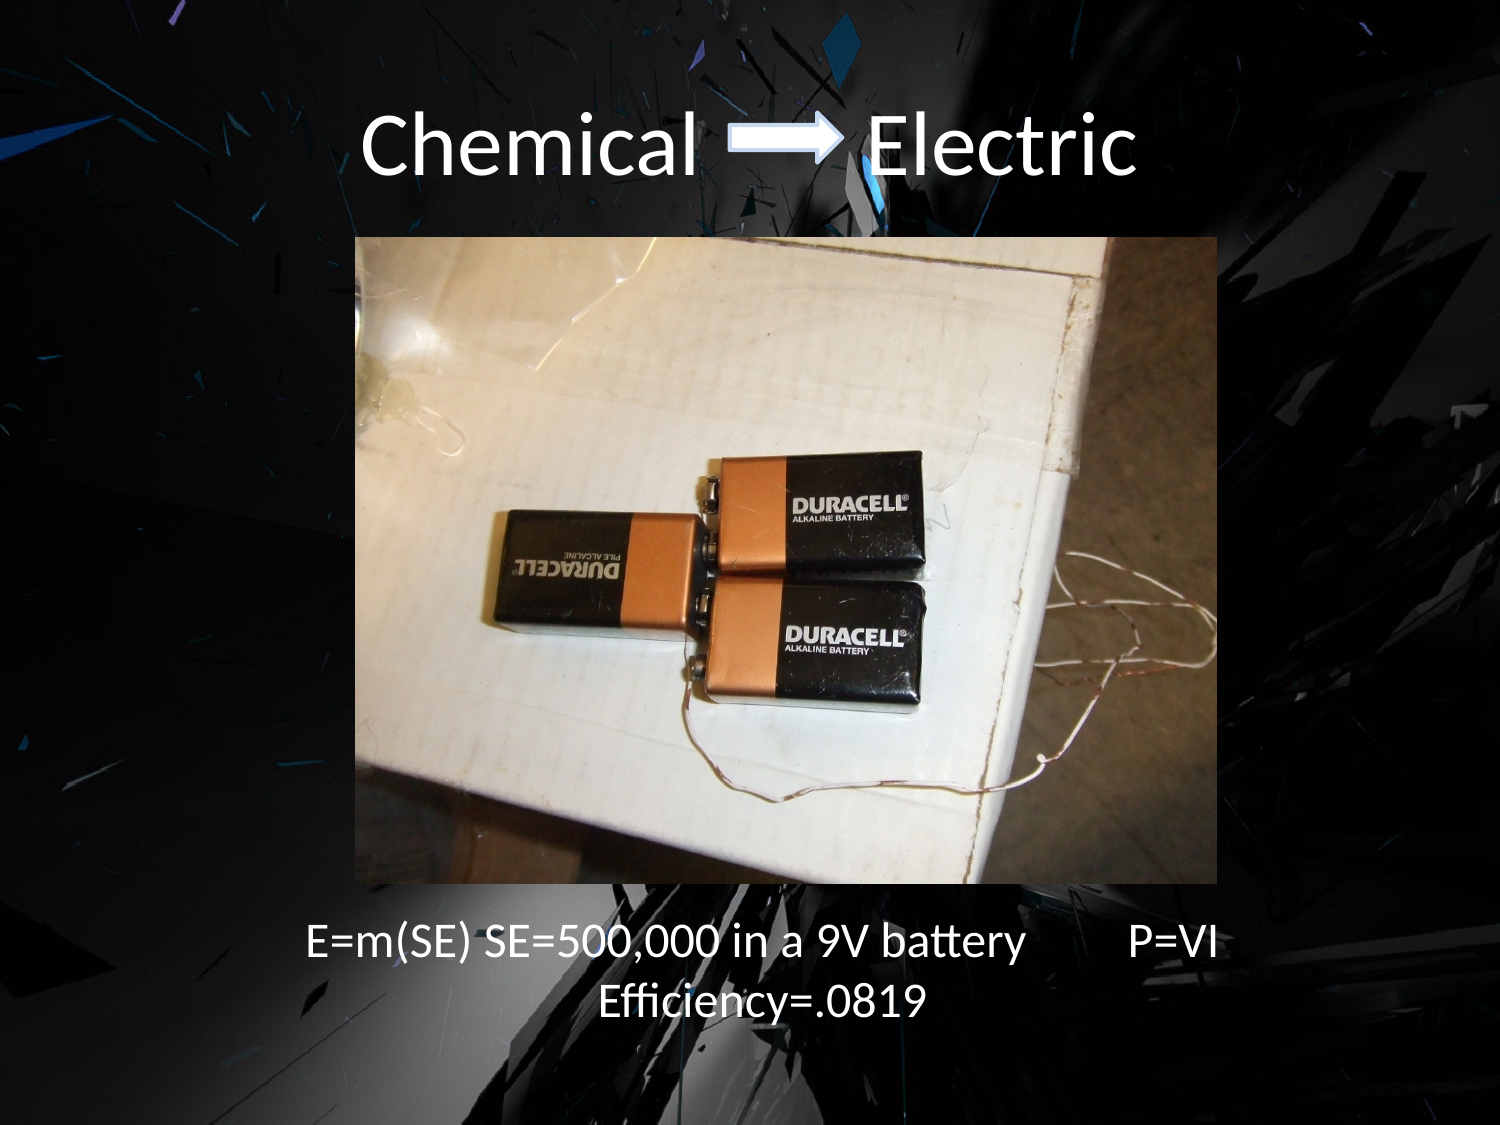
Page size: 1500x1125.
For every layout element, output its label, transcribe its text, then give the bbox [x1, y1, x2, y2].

text_box [727, 110, 845, 165]
text_box E=m(SE) SE=500,000 in a 9V battery P=VI Efficiency=.0819 [225, 899, 1300, 1035]
title Chemical Electric [75, 45, 1425, 233]
picture [0, 0, 1500, 1125]
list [354, 237, 1217, 884]
